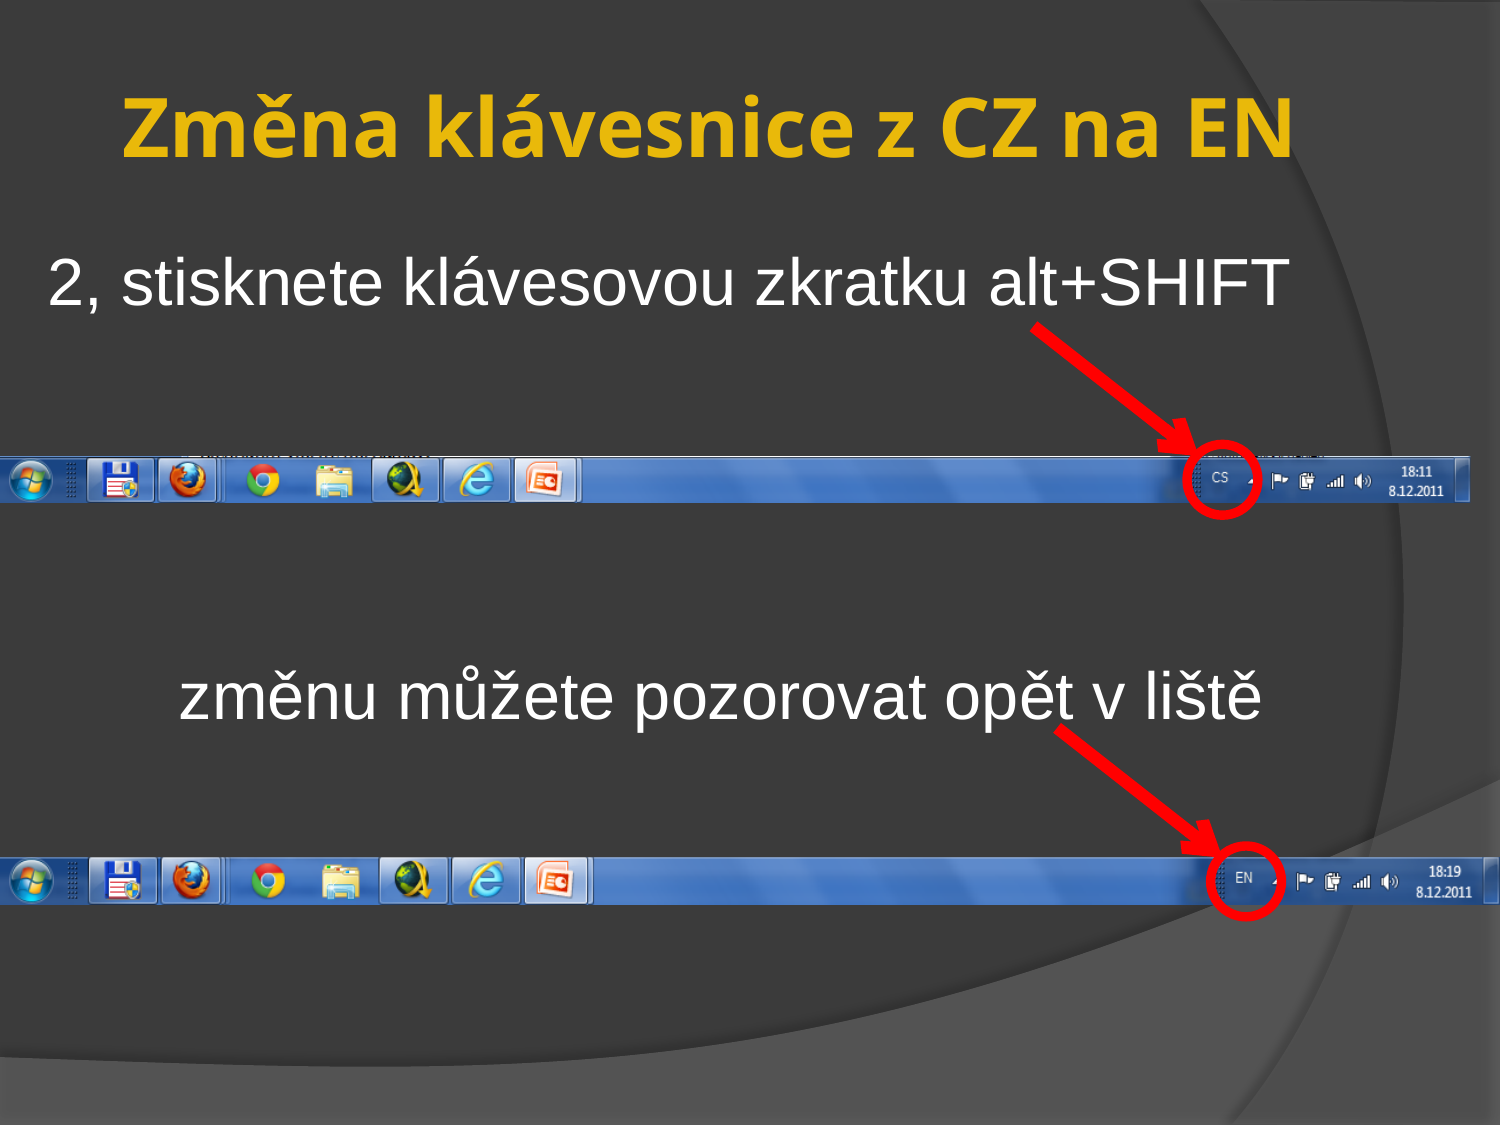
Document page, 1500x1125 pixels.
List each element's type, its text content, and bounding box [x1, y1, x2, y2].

picture [0, 857, 1500, 906]
text_box [1233, 844, 1260, 848]
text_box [1033, 325, 1200, 457]
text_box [1056, 727, 1223, 858]
title Změna klávesnice z CZ na EN [64, 30, 1378, 219]
text_box změnu můžete pozorovat opět v liště [164, 645, 1280, 740]
picture [0, 455, 1471, 503]
text_box 2, stisknete klávesovou zkratku alt+SHIFT [32, 231, 1307, 327]
